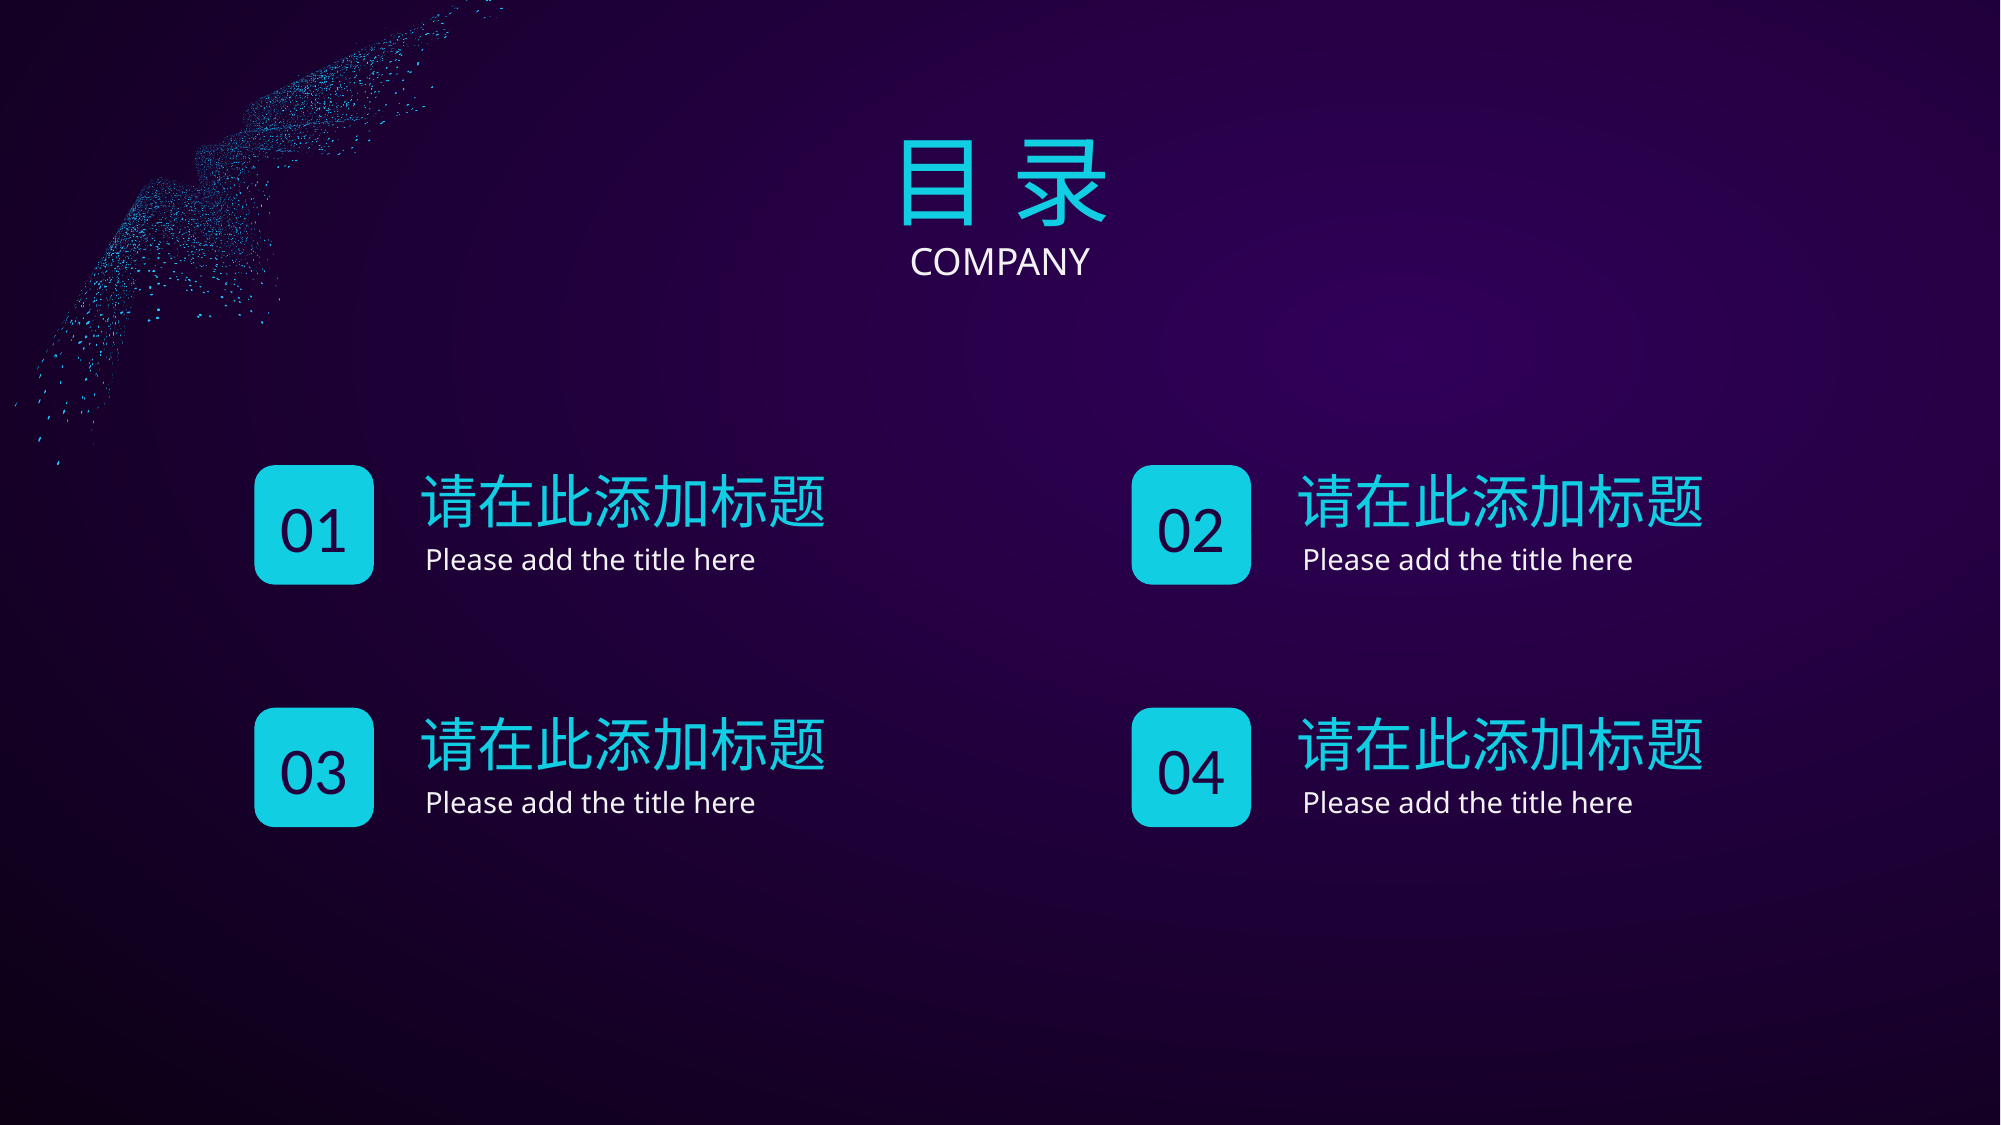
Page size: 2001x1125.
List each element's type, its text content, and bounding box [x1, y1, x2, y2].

text_box [254, 483, 374, 585]
text_box 03 [265, 720, 363, 816]
text_box 目 录 COMPANY [873, 110, 1127, 291]
text_box [1131, 707, 1252, 828]
text_box 04 [1142, 720, 1240, 816]
text_box [1131, 465, 1252, 585]
text_box 01 [265, 483, 363, 573]
text_box 请在此添加标题 [1281, 700, 1757, 786]
text_box Please add the title here [1287, 786, 1649, 827]
text_box Please add the title here [410, 543, 772, 584]
text_box Please add the title here [410, 786, 772, 827]
text_box 请在此添加标题 [404, 700, 880, 786]
text_box 请在此添加标题 [404, 458, 880, 543]
text_box Please add the title here [1287, 543, 1649, 584]
text_box [254, 707, 374, 828]
text_box 请在此添加标题 [1281, 458, 1757, 543]
picture [0, 0, 2001, 1125]
text_box 02 [1142, 477, 1240, 573]
